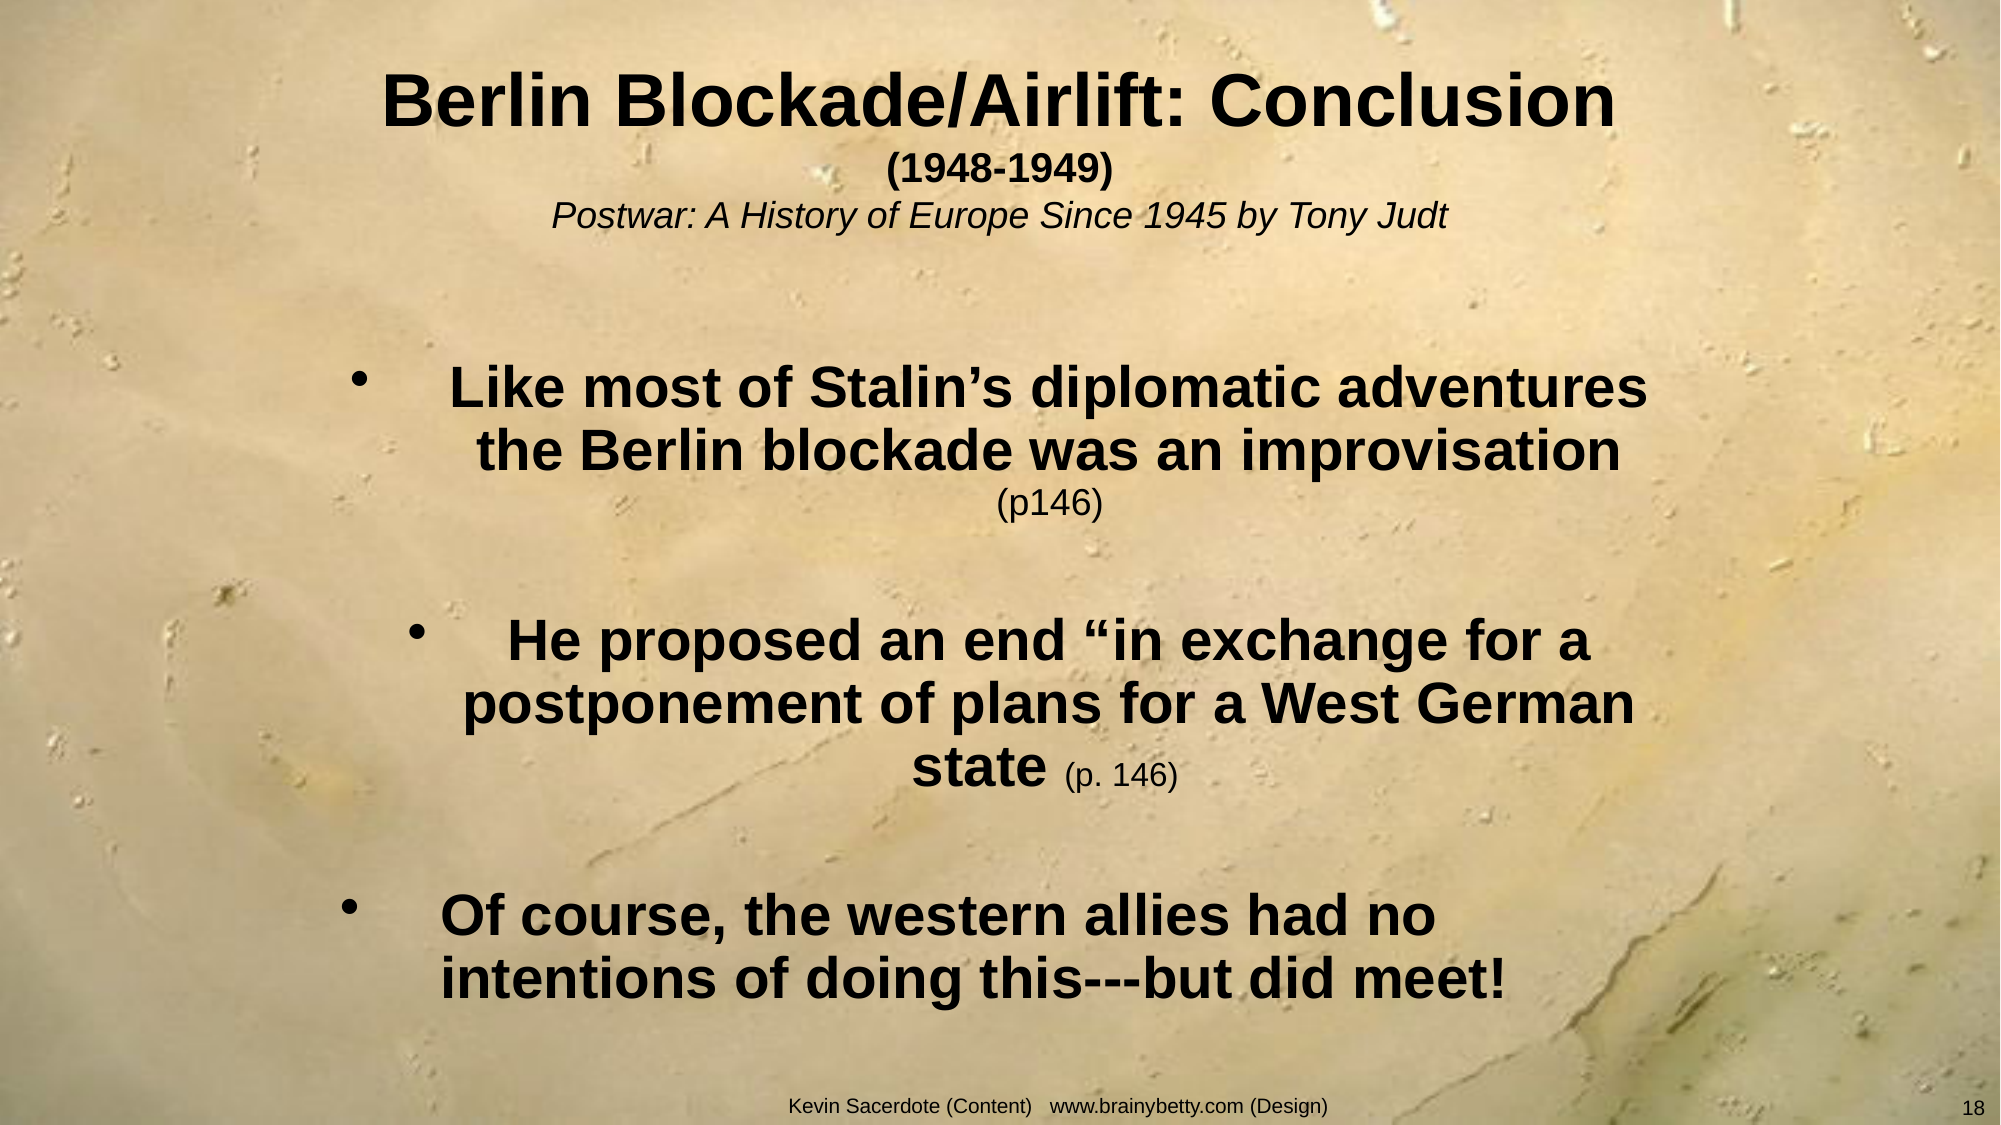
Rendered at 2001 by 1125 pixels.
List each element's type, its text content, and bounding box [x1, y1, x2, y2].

footer Kevin Sacerdote (Content) www.brainybetty.com (Design) [516, 1084, 1601, 1125]
picture [0, 0, 2001, 1125]
title Berlin Blockade/Airlift: Conclusion (1948-1949) Postwar: A History of Europe Since 1945 by Tony Judt [324, 24, 1675, 263]
slide_number 18 [1733, 1087, 2000, 1125]
list Like most of Stalin’s diplomatic adventures the Berlin blockade was an improvisation (p146) He proposed an end “in exchange for a postponement of plans for a West German state (p. 146) Of course, the western allies had no intentions of doing this---but did meet! [324, 350, 1675, 1063]
